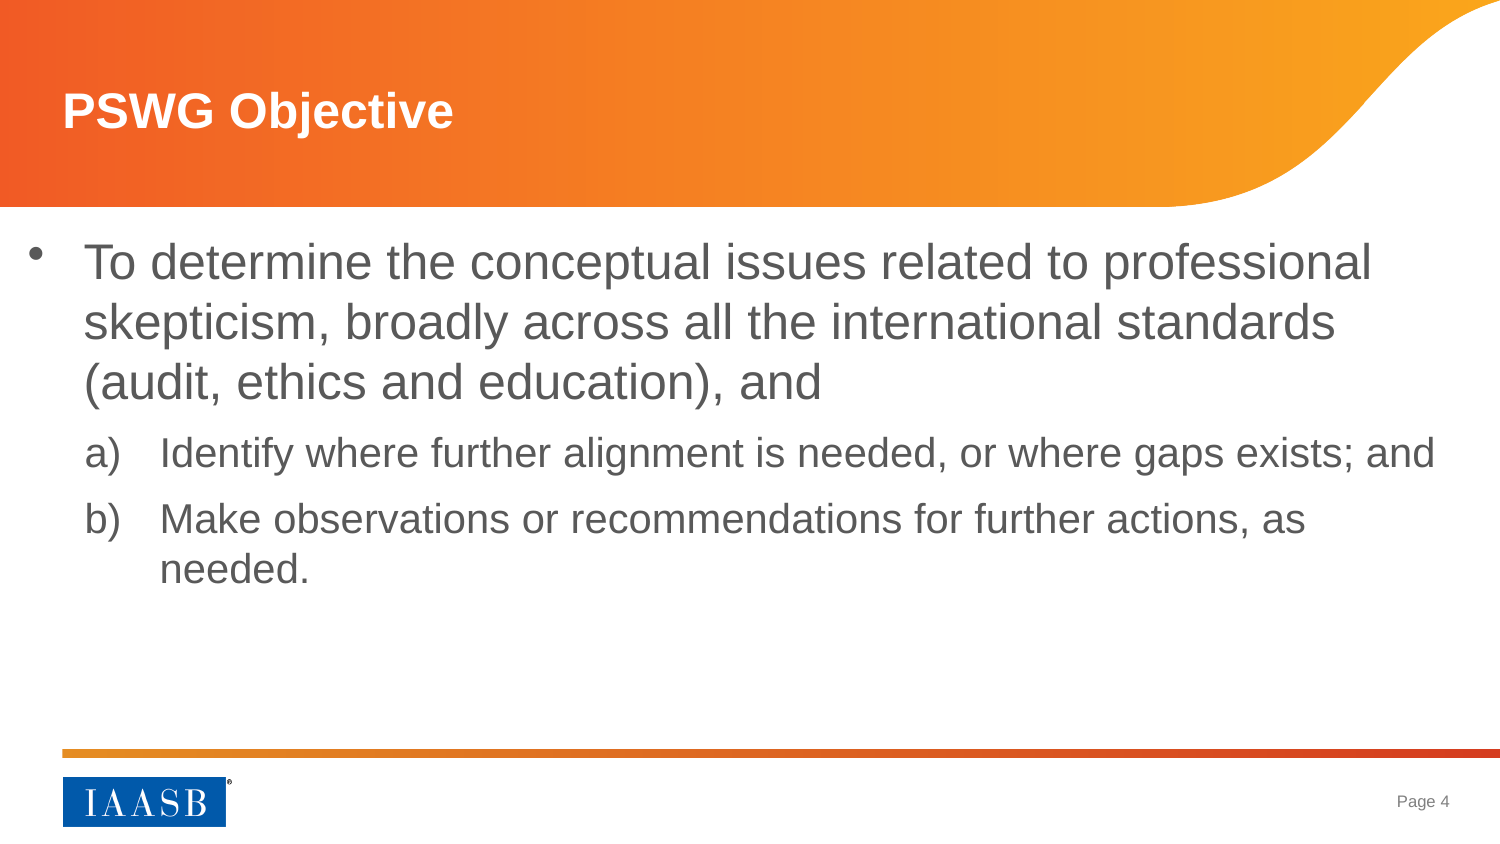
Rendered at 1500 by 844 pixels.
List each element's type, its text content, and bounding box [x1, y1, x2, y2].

title PSWG Objective [62, 75, 1300, 142]
list To determine the conceptual issues related to professional skepticism, broadly across all the international standards (audit, ethics and education), and Identify where further alignment is needed, or where gaps exists; and Make observations or recommendations for further actions, as needed. [12, 221, 1475, 725]
picture [0, 0, 1500, 207]
picture [63, 777, 232, 827]
